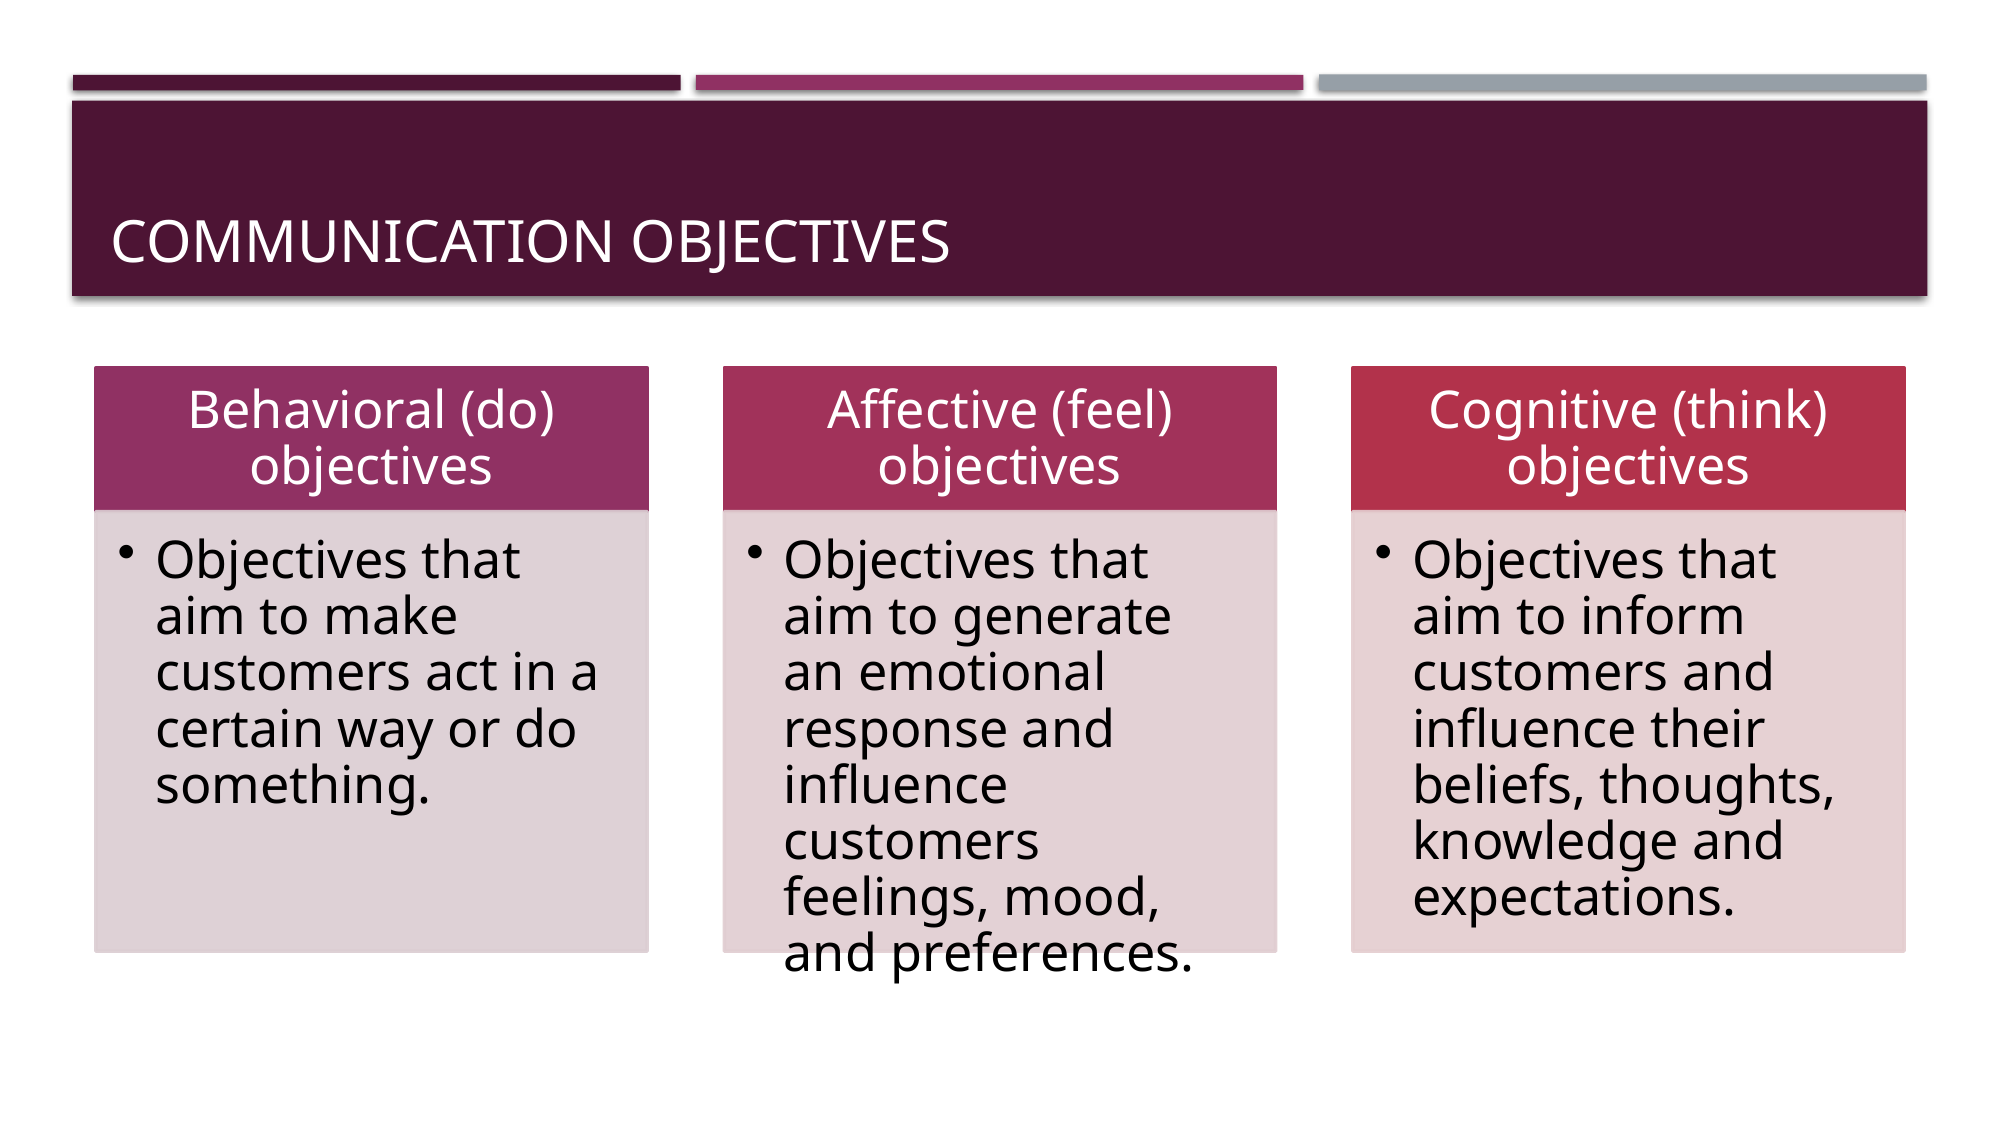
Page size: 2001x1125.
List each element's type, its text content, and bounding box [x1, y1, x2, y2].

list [94, 357, 1906, 962]
title Communication objectives [95, 115, 1905, 282]
